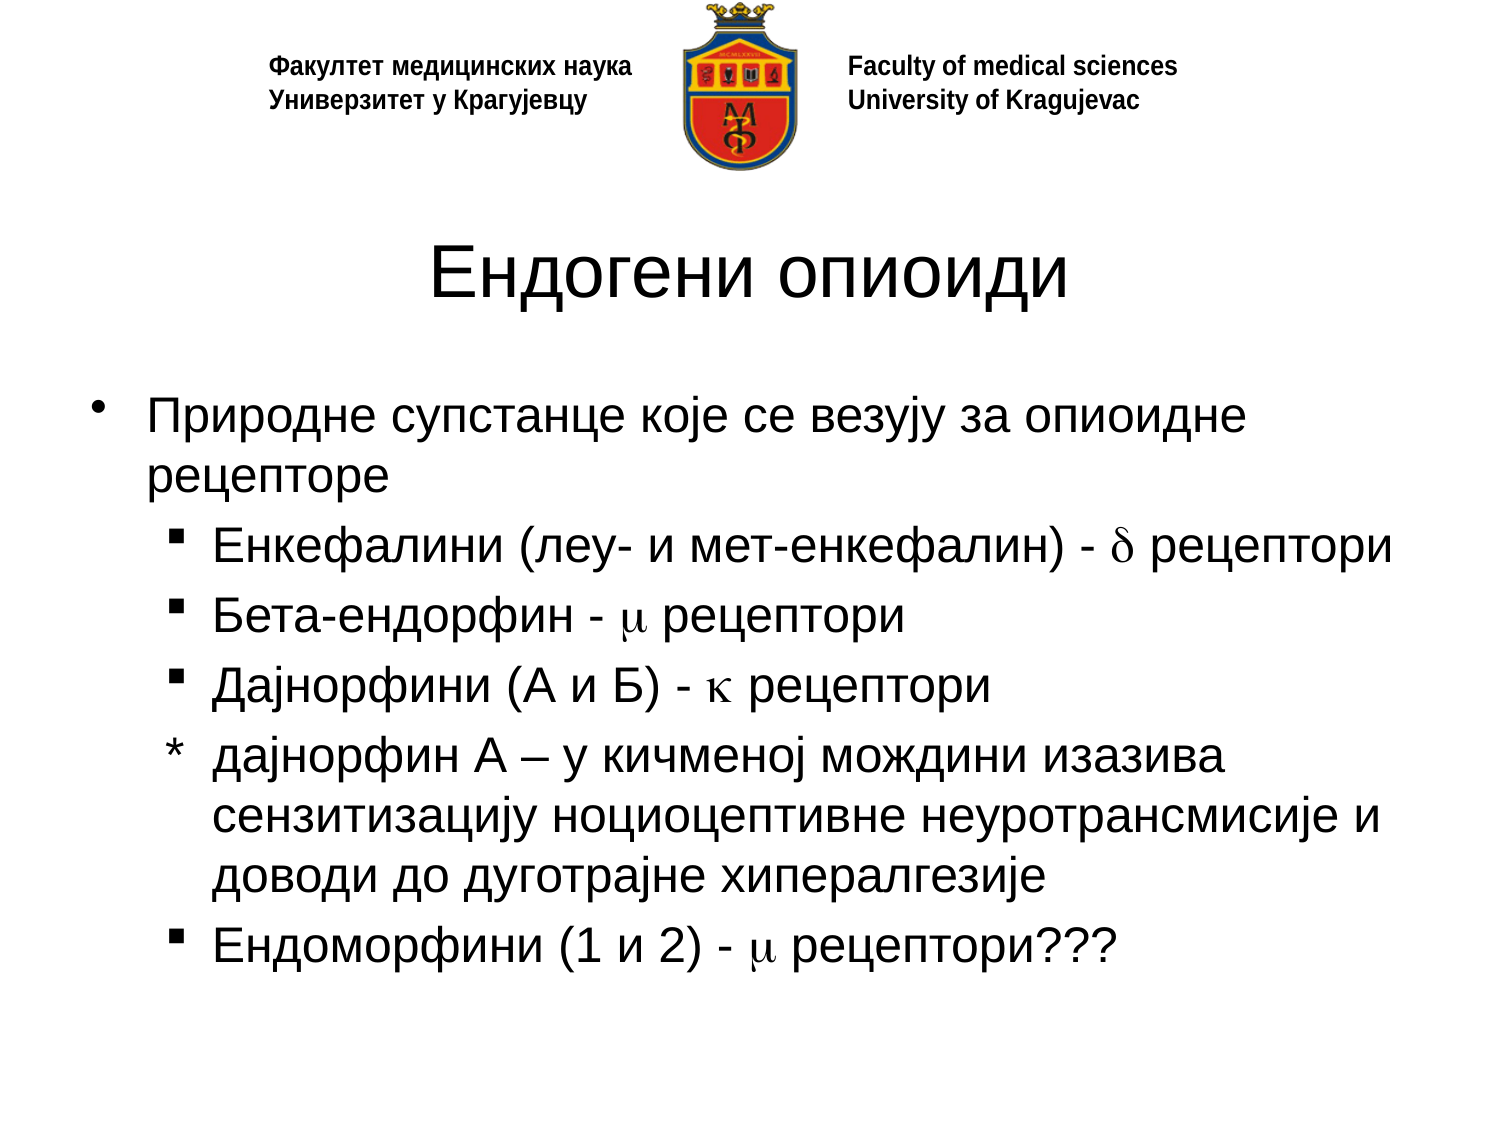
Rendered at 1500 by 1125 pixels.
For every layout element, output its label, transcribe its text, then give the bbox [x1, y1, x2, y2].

title Ендогени опиоиди [74, 173, 1426, 362]
list Природне супстанце које се везују за опиоидне рецепторе Енкефалини (леу- и мет-енкефалин) -  рецептори Бета-ендорфин -  рецептори Дајнорфини (А и Б) -  рецептори * дајнорфин А – у кичменој мождини изазива сензитизацију ноциоцептивне неуротрансмисије и доводи до дуготрајне хипералгезије Ендоморфини (1 и 2) -  рецептори??? [74, 374, 1426, 1118]
